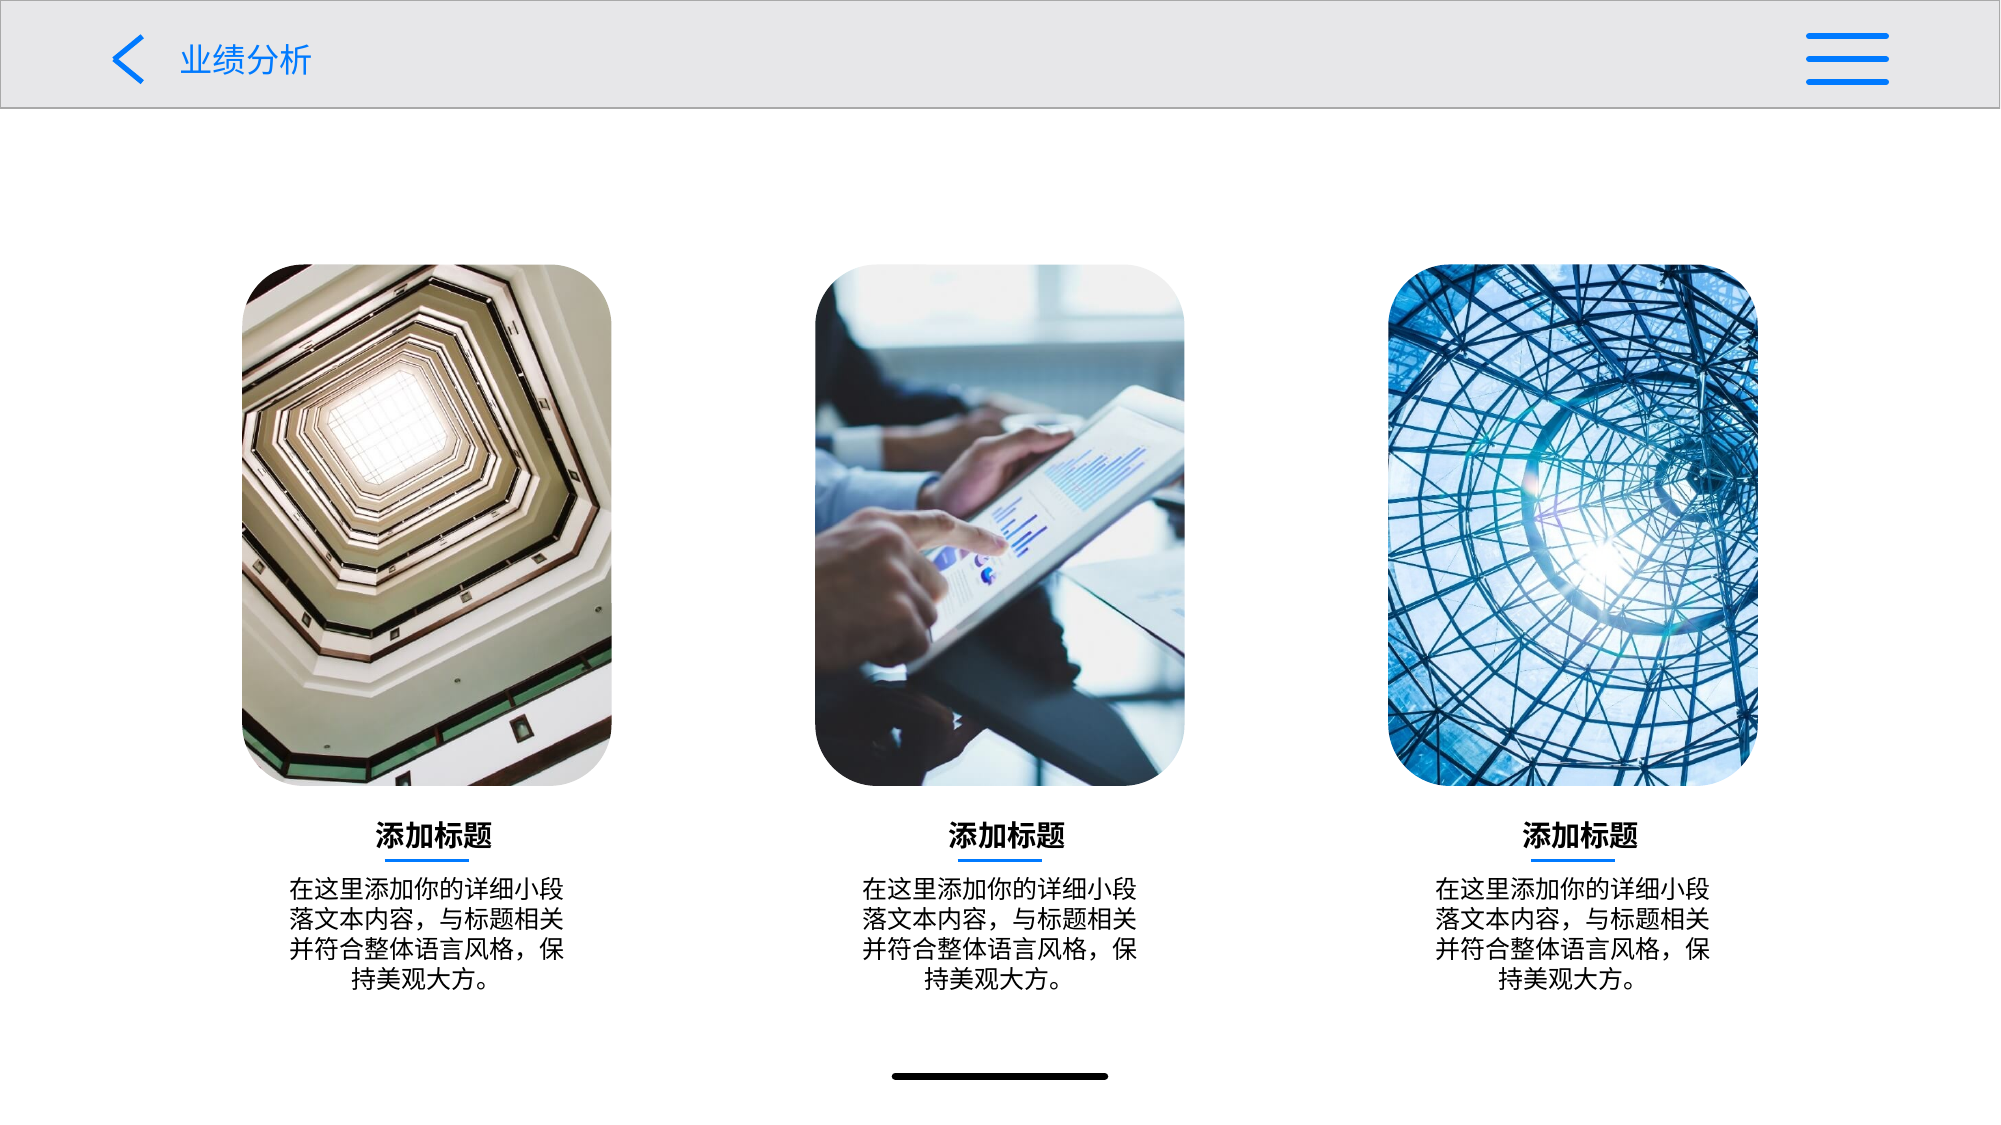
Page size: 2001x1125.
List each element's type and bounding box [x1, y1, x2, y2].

text_box [273, 809, 581, 1003]
picture [242, 264, 612, 786]
text_box [846, 809, 1154, 1003]
picture [1388, 264, 1758, 786]
picture [815, 264, 1185, 786]
text_box [1419, 809, 1727, 973]
